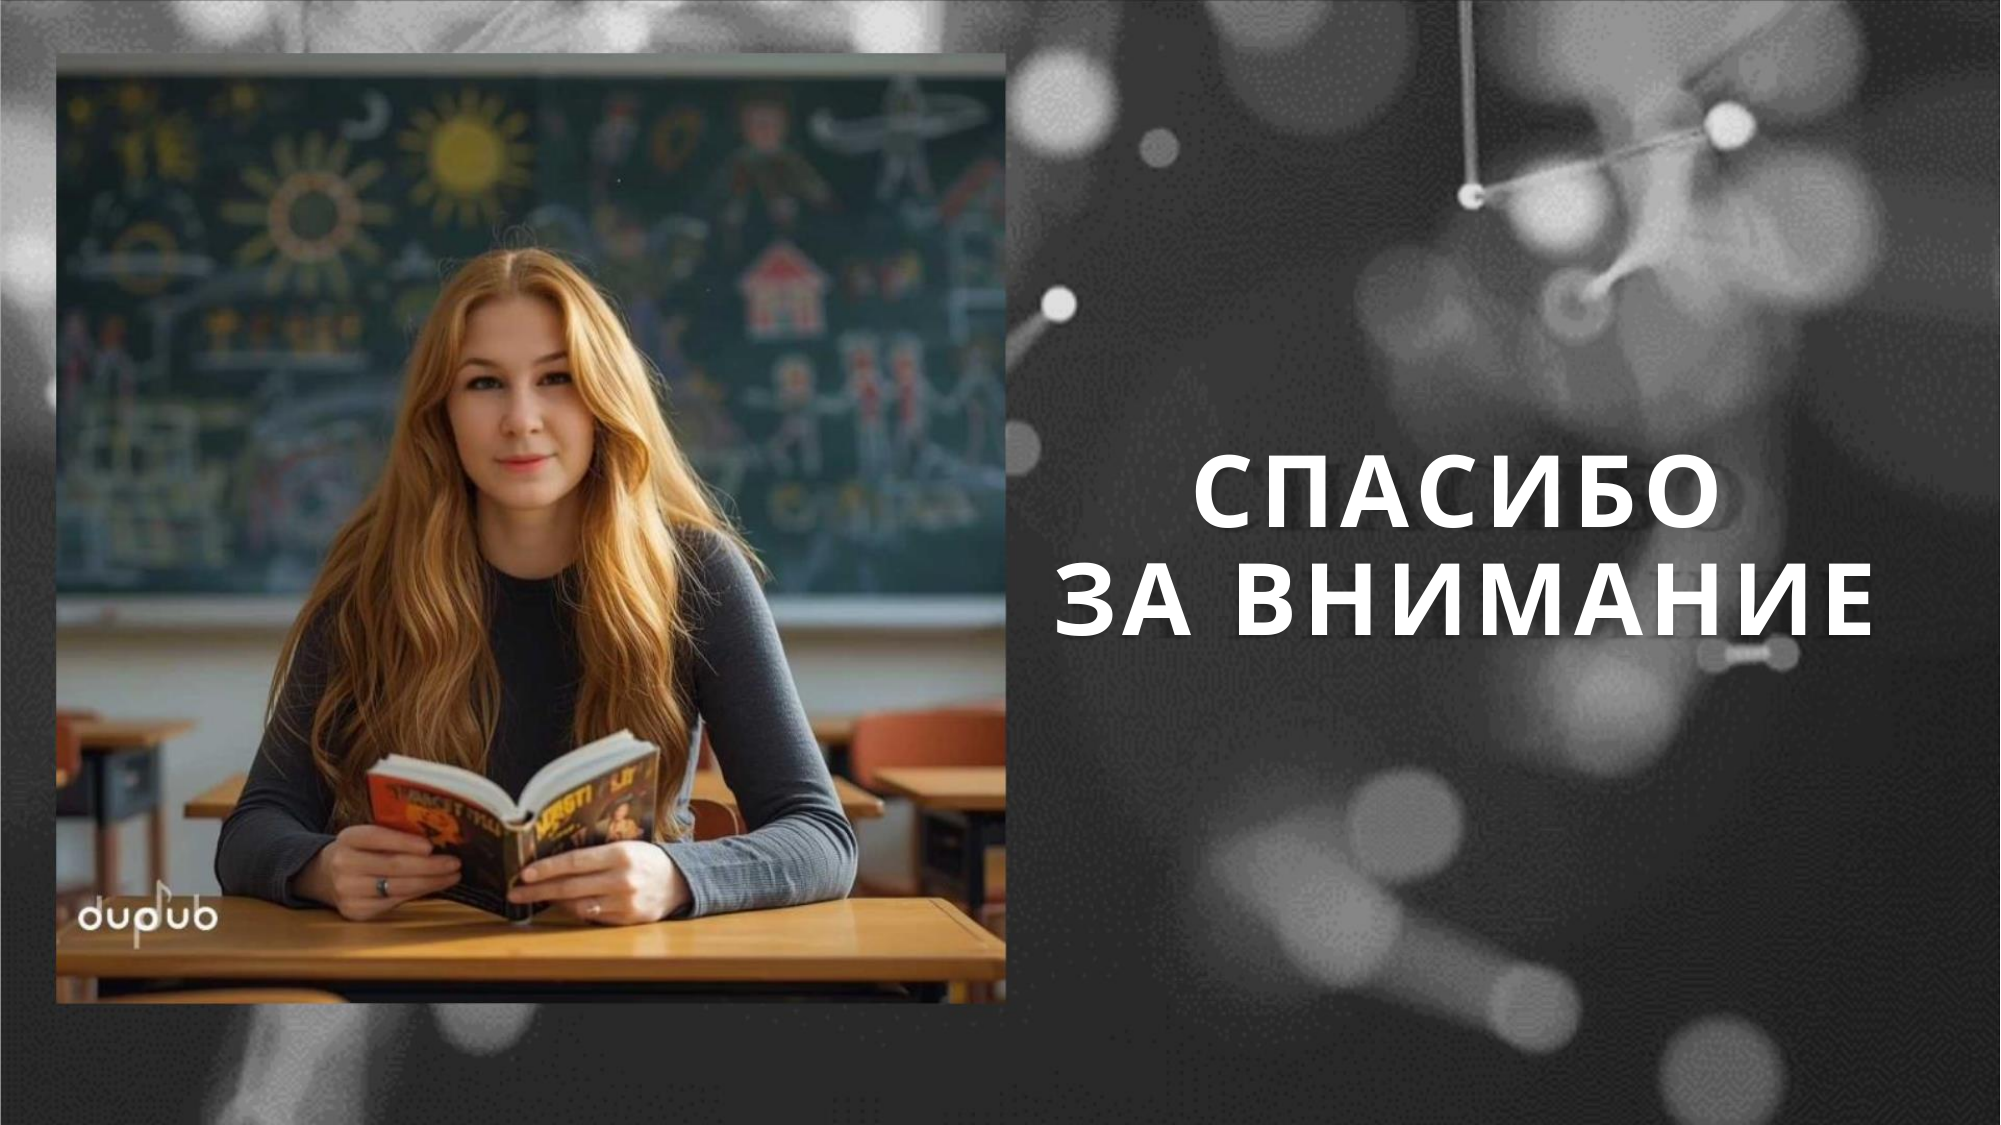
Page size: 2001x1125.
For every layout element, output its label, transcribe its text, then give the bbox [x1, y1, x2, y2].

text_box [0, 0, 2000, 1125]
text_box СПАСИБО ЗА ВНИМАНИЕ [1052, 443, 2000, 656]
